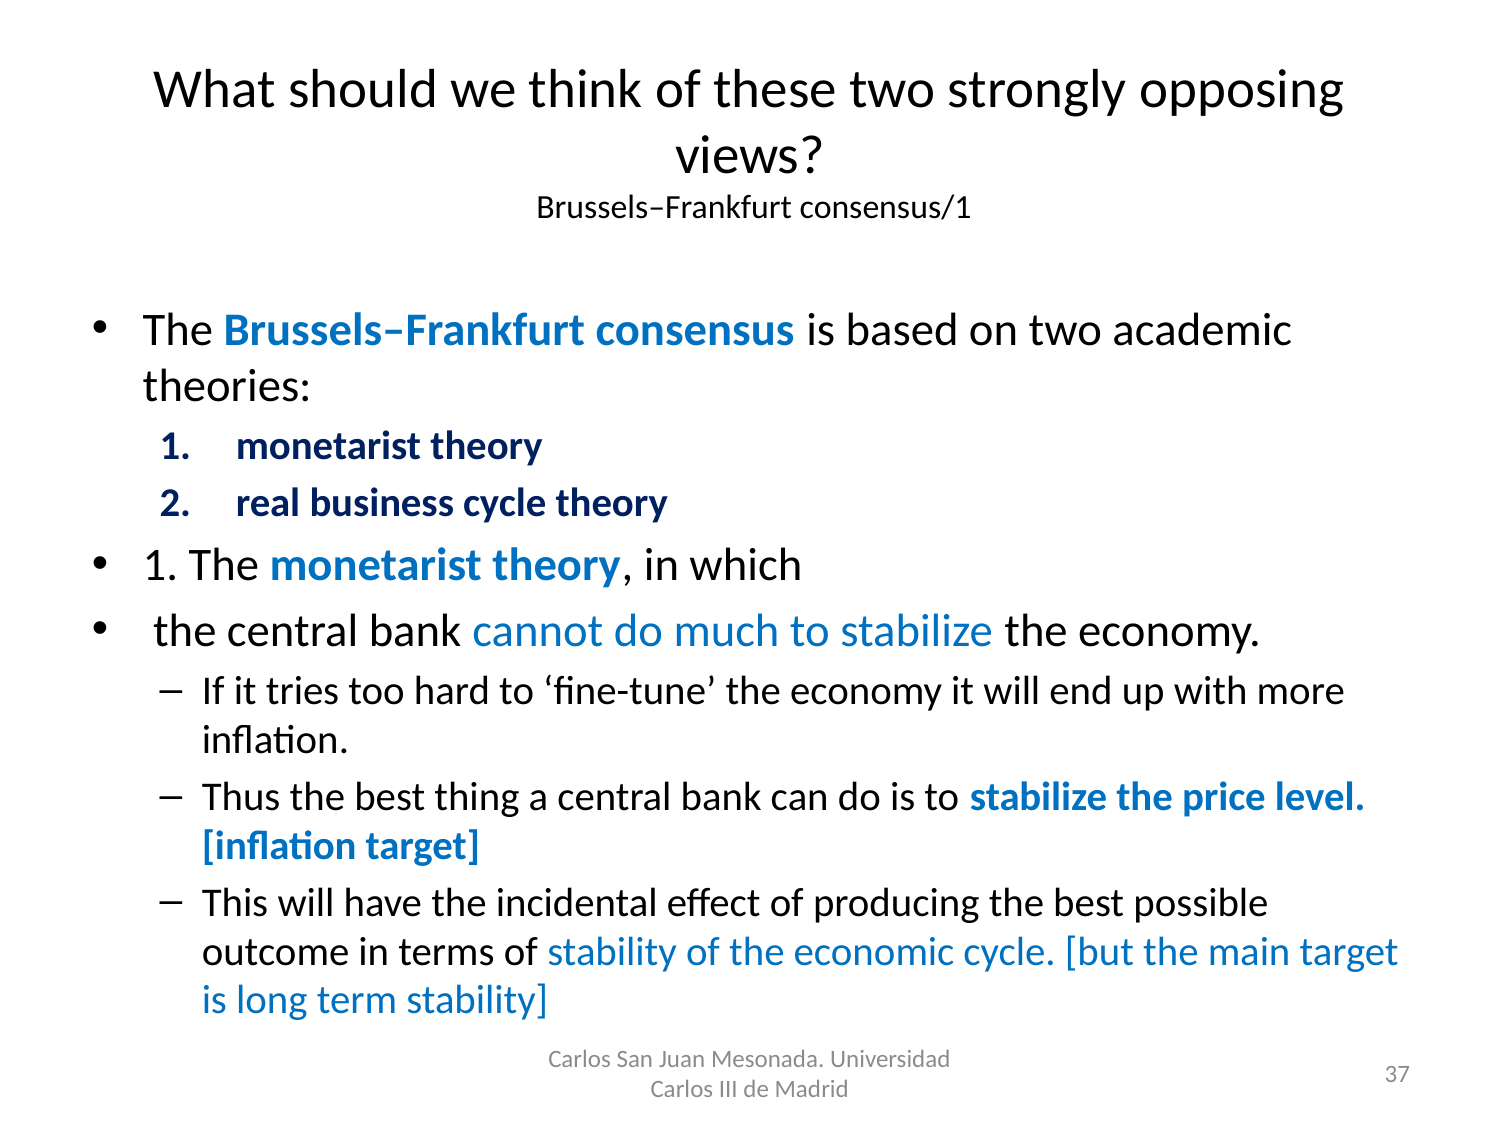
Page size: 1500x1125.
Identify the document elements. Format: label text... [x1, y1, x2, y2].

list The Brussels–Frankfurt consensus is based on two academic theories: monetarist theory real business cycle theory 1. The monetarist theory, in which the central bank cannot do much to stabilize the economy. If it tries too hard to ‘fine-tune’ the economy it will end up with more inflation. Thus the best thing a central bank can do is to stabilize the price level. [inflation target] This will have the incidental effect of producing the best possible outcome in terms of stability of the economic cycle. [but the main target is long term stability] [76, 290, 1428, 1034]
title What should we think of these two strongly opposing views? Brussels–Frankfurt consensus/1 [74, 44, 1426, 233]
footer Carlos San Juan Mesonada. Universidad Carlos III de Madrid [512, 1042, 988, 1103]
slide_number 37 [1074, 1042, 1425, 1103]
